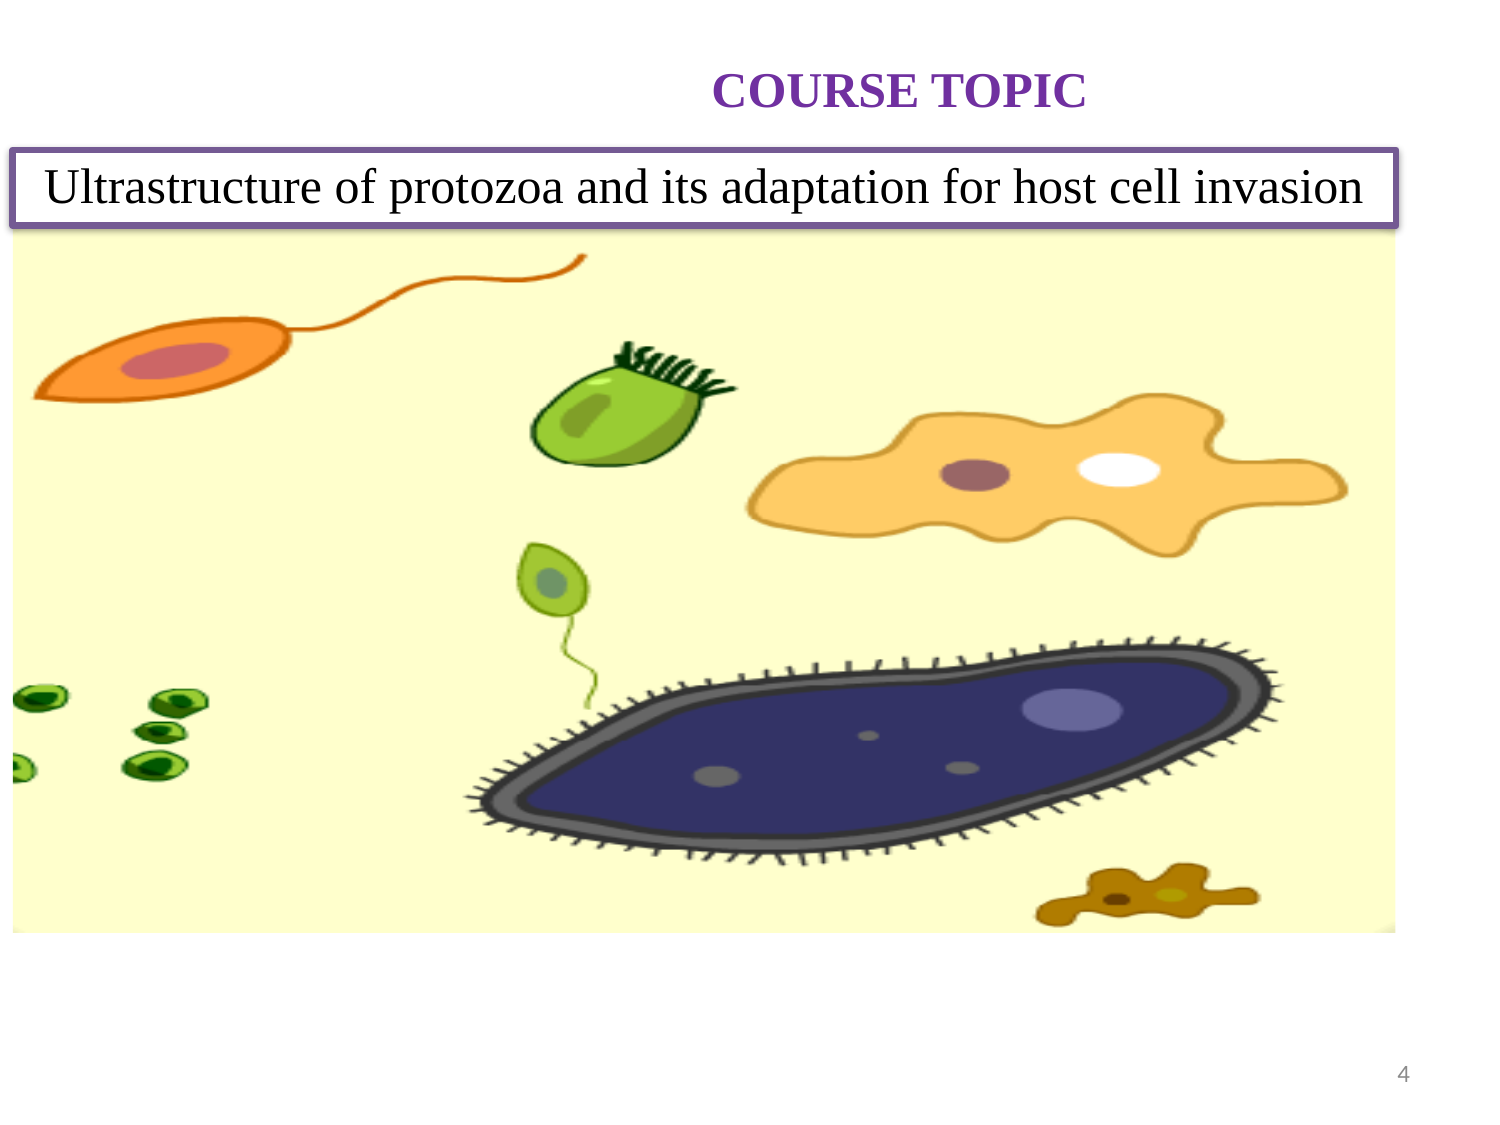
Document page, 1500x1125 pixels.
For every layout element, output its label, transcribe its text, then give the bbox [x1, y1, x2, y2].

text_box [12, 149, 1500, 1010]
slide_number 4 [1074, 1042, 1425, 1103]
text_box Course topic [387, 49, 1413, 125]
